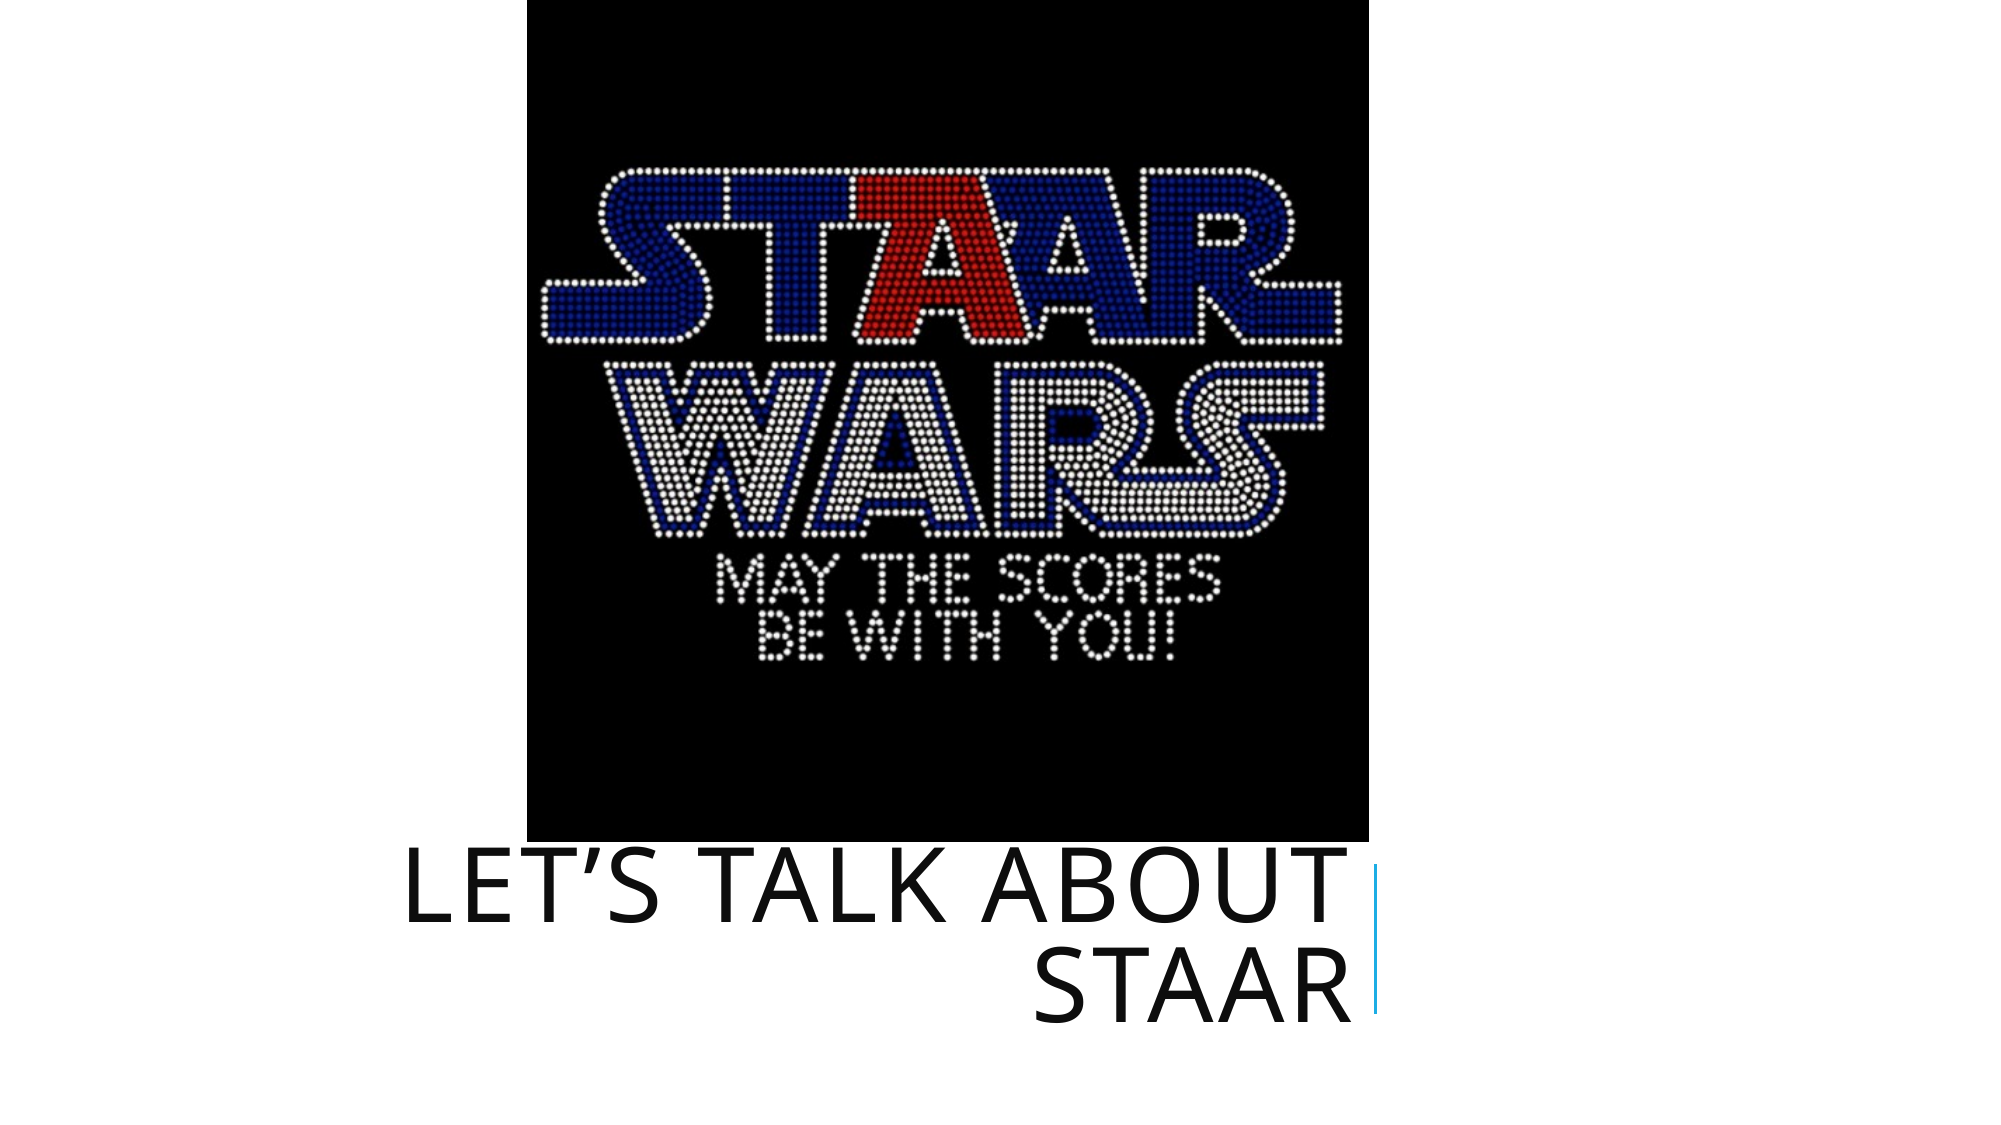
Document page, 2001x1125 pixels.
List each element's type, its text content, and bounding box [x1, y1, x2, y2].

title Let’s Talk about STAAR [93, 822, 1369, 1063]
picture [526, 0, 1369, 842]
